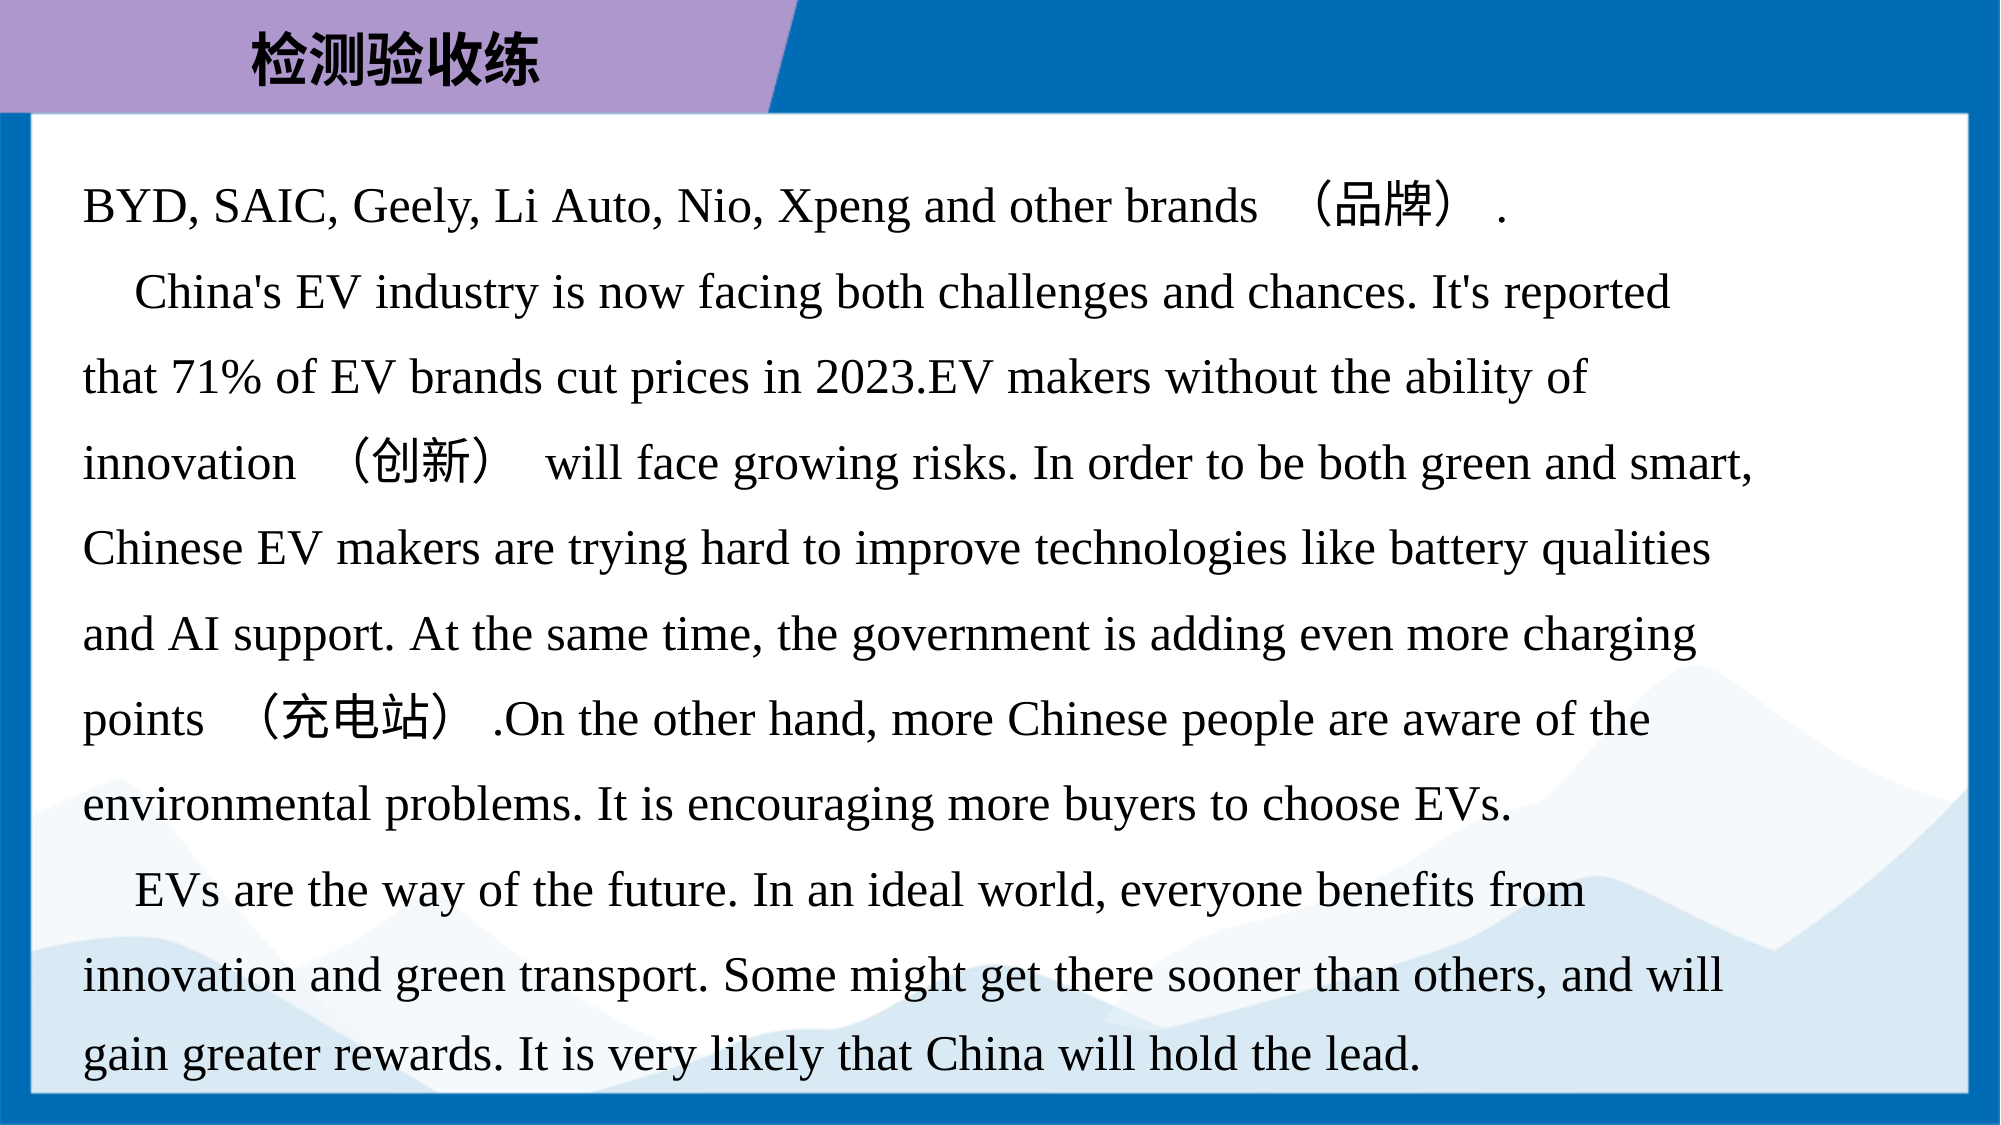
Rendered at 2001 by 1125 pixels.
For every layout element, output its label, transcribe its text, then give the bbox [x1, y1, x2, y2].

picture [0, 0, 2000, 1125]
text_box BYD, SAIC, Geely, Li Auto, Nio, Xpeng and other brands （品牌）. China's EV industry is now facing both challenges and chances. It's reported that 71% of EV brands cut prices in 2023.EV makers without the ability of innovation （创新） will face growing risks. In order to be both green and smart, Chinese EV makers are trying hard to improve technologies like battery qualities and AI support. At the same time, the government is adding even more charging points （充电站）.On the other hand, more Chinese people are aware of the environmental problems. It is encouraging more buyers to choose EVs. EVs are the way of the future. In an ideal world, everyone benefits from innovation and green transport. Some might get there sooner than others, and will gain greater rewards. It is very likely that China will hold the lead. [82, 147, 1917, 1074]
